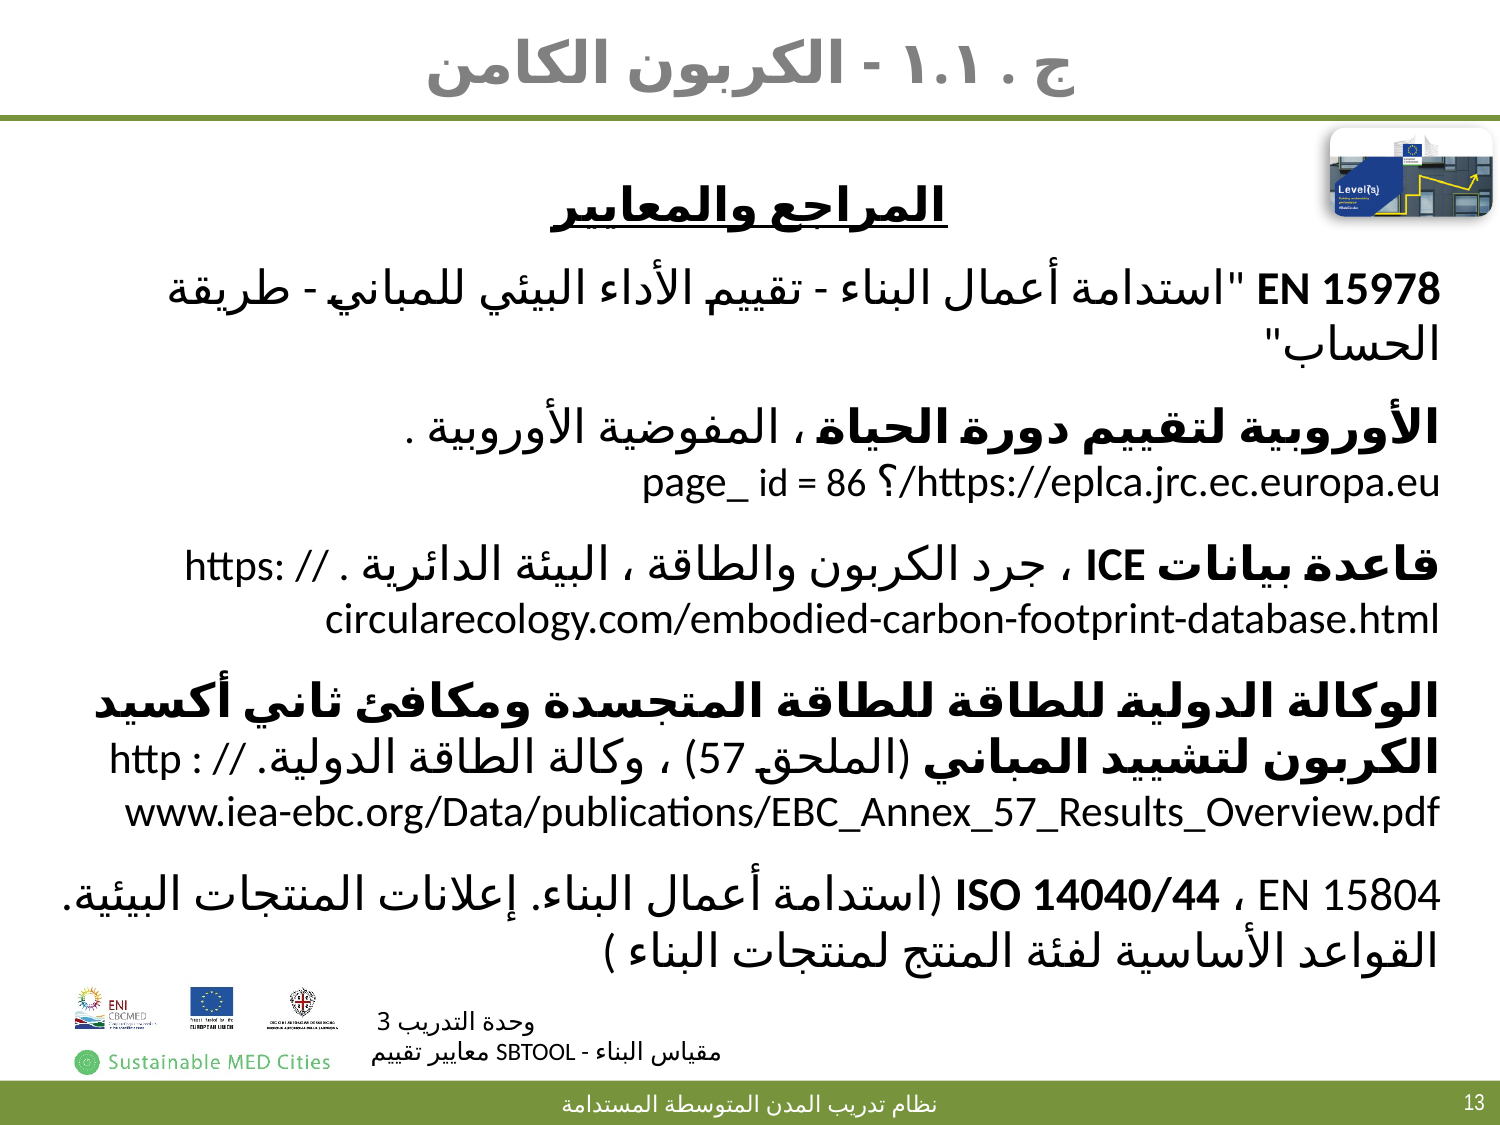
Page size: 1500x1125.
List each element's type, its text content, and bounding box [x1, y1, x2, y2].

list المراجع والمعايير EN 15978 "استدامة أعمال البناء - تقييم الأداء البيئي للمباني - طريقة الحساب" الأوروبية لتقييم دورة الحياة ، المفوضية الأوروبية . https://eplca.jrc.ec.europa.eu/؟ page_ id = 86 قاعدة بيانات ICE ، جرد الكربون والطاقة ، البيئة الدائرية . https: // circularecology.com/embodied-carbon-footprint-database.html الوكالة الدولية للطاقة للطاقة المتجسدة ومكافئ ثاني أكسيد الكربون لتشييد المباني (الملحق 57) ، وكالة الطاقة الدولية. http : // www.iea-ebc.org/Data/publications/EBC_Annex_57_Results_Overview.pdf ISO 14040/44 ، EN 15804 (استدامة أعمال البناء. إعلانات المنتجات البيئية. القواعد الأساسية لفئة المنتج لمنتجات البناء ) [43, 167, 1457, 998]
slide_number 13 [1149, 1078, 1500, 1125]
picture [1329, 127, 1493, 217]
picture [62, 998, 356, 1080]
title ج . ١.١ - الكربون الكامن [0, 0, 1500, 121]
